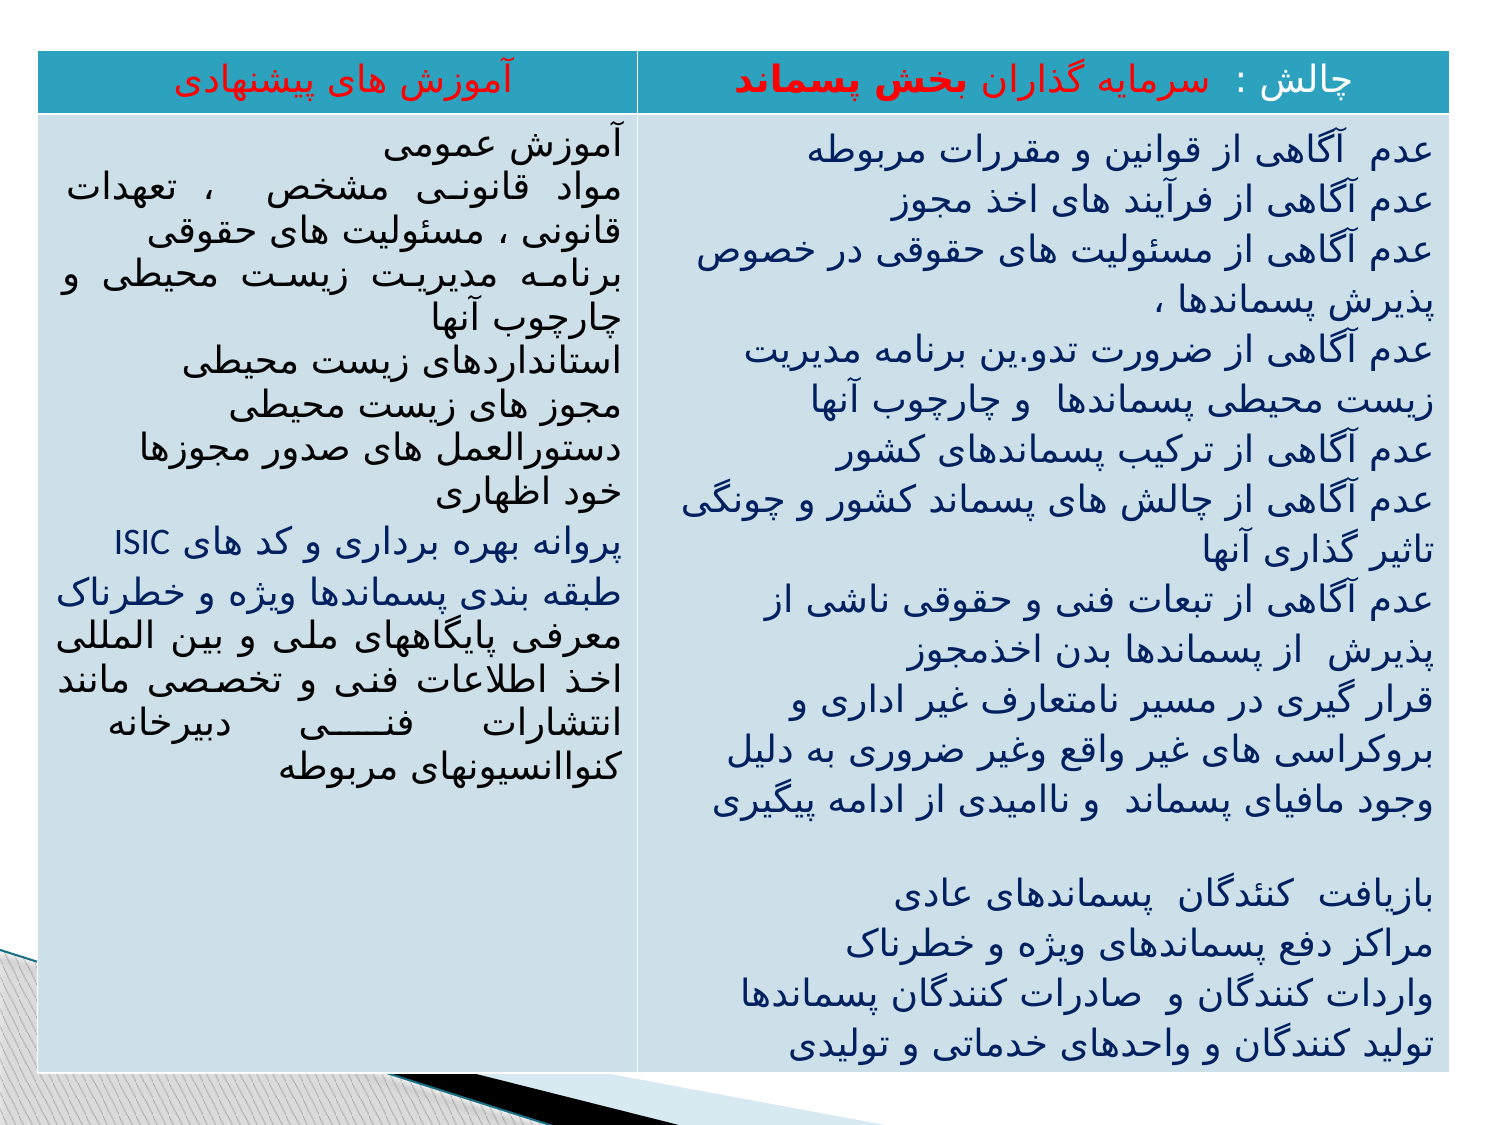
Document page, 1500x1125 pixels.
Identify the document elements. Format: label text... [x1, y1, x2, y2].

table_header آموزش های پیشنهادی [38, 51, 637, 113]
table_cell آموزش عمومی مواد قانونی مشخص ، تعهدات قانونی ، مسئولیت های حقوقی برنامه مدیریت زیست محیطی و چارچوب آنها استانداردهای زیست محیطی مجوز های زیست محیطی دستورالعمل های صدور مجوزها خود اظهاری پروانه بهره برداری و کد های ISIC طبقه بندی پسماندها ویژه و خطرناک معرفی پایگاههای ملی و بین المللی اخذ اطلاعات فنی و تخصصی مانند انتشارات فنی دبیرخانه کنواانسیونهای مربوطه [38, 115, 637, 1072]
table_cell عدم آگاهی از قوانین و مقررات مربوطه عدم آگاهی از فرآیند های اخذ مجوز عدم آگاهی از مسئولیت های حقوقی در خصوص پذیرش پسماندها ، عدم آگاهی از ضرورت تدو.ین برنامه مدیریت زیست محیطی پسماندها و چارچوب آنها عدم آگاهی از ترکیب پسماندهای کشور عدم آگاهی از چالش های پسماند کشور و چونگی تاثیر گذاری آنها عدم آگاهی از تبعات فنی و حقوقی ناشی از پذیرش از پسماندها بدن اخذمجوز قرار گیری در مسیر نامتعارف غیر اداری و بروکراسی های غیر واقع وغیر ضروری به دلیل وجود مافیای پسماند و ناامیدی از ادامه پیگیری بازیافت کنئدگان پسماندهای عادی مراکز دفع پسماندهای ویژه و خطرناک واردات کنندگان و صادرات کنندگان پسماندها تولید کنندگان و واحدهای خدماتی و تولیدی [638, 115, 1449, 1072]
table_header چالش : سرمایه گذاران بخش پسماند [638, 51, 1449, 113]
